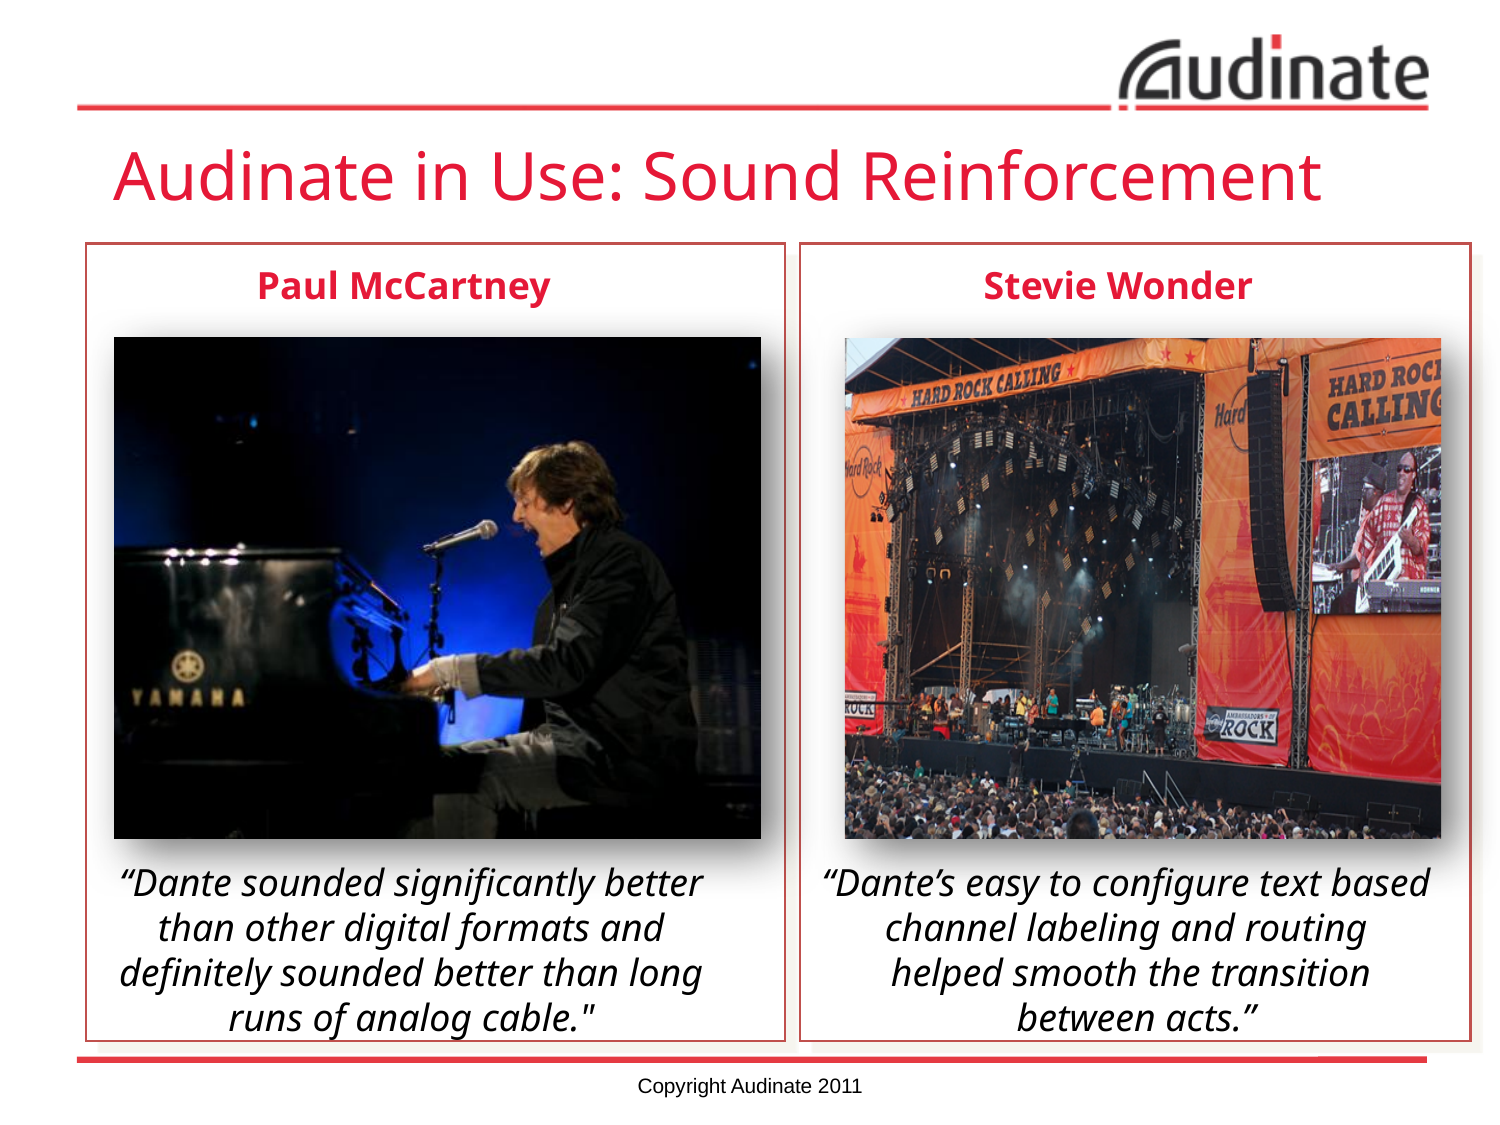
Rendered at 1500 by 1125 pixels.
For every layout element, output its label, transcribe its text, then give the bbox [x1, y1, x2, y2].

text_box [85, 243, 786, 851]
text_box Paul McCartney [193, 255, 614, 314]
text_box [800, 243, 1471, 851]
text_box Stevie Wonder [924, 255, 1313, 314]
picture [844, 337, 1442, 839]
picture [113, 337, 762, 839]
footer Copyright Audinate 2011 [512, 1065, 988, 1103]
text_box “Dante’s easy to configure text based channel labeling and routing helped smooth the transition between acts.” [762, 851, 1500, 1094]
picture [65, 22, 1443, 125]
text_box “Dante sounded significantly better than other digital formats and definitely sounded better than long runs of analog cable." [41, 851, 792, 1047]
text_box Audinate in Use: Sound Reinforcement [113, 133, 1471, 214]
